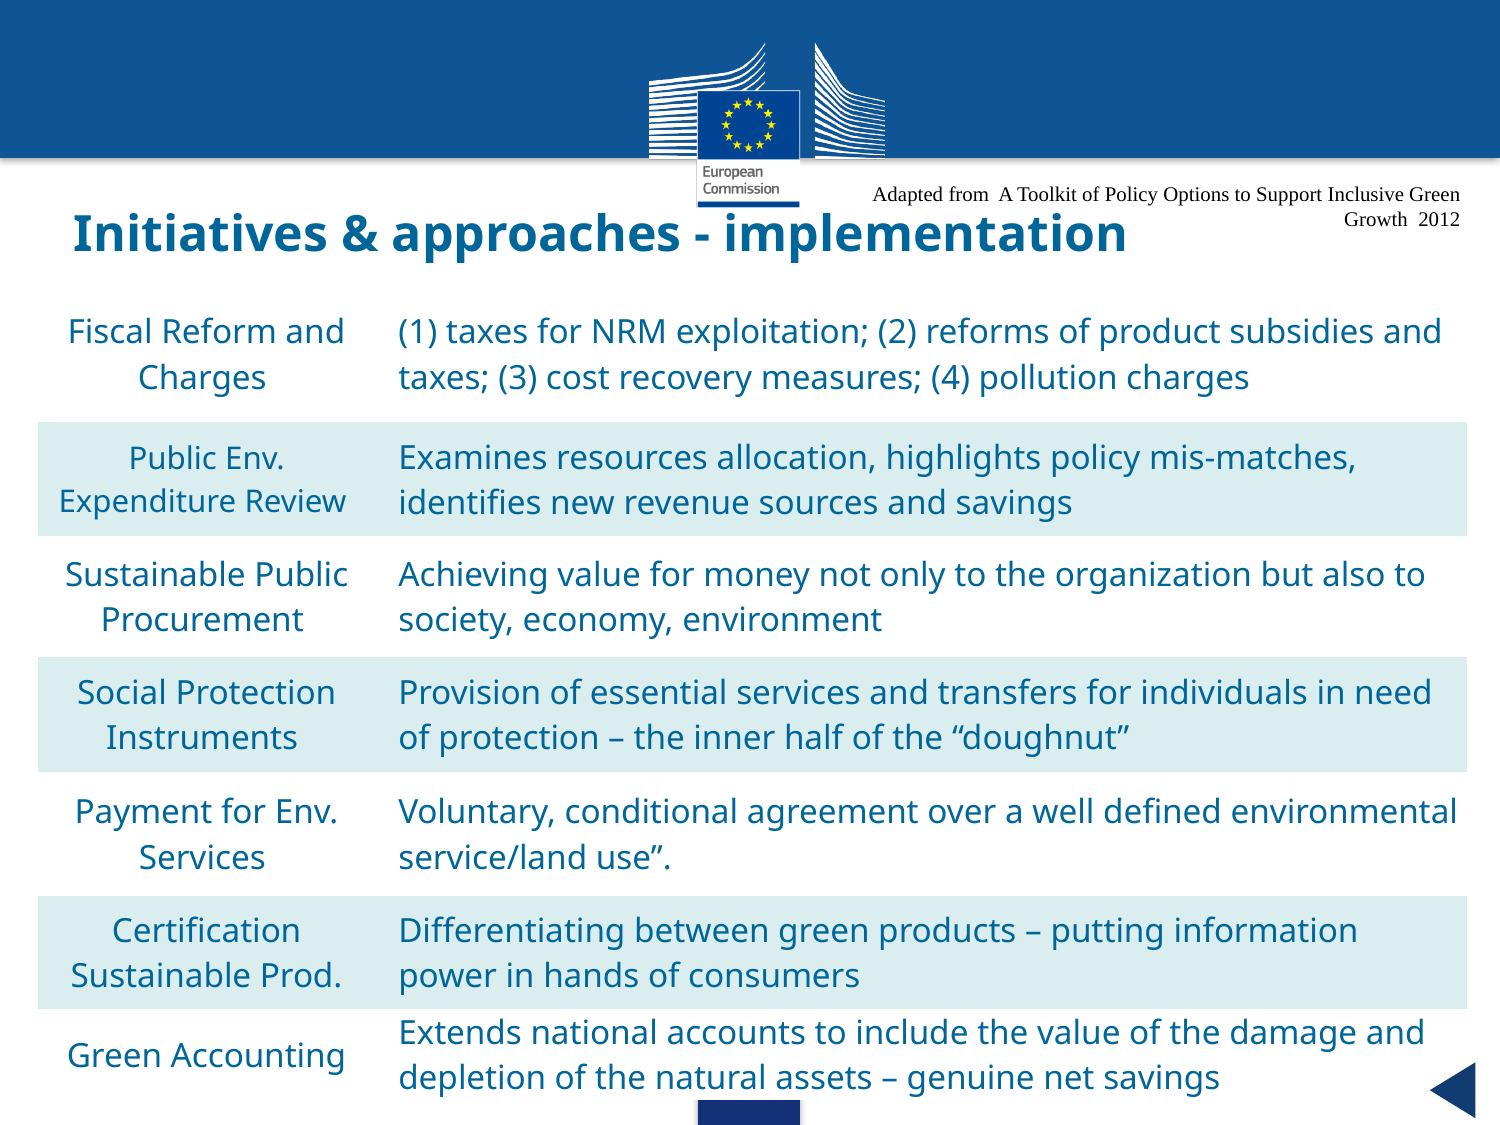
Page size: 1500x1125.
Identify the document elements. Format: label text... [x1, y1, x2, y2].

text_box [1429, 1062, 1476, 1119]
table_cell Examines resources allocation, highlights policy mis-matches, identifies new revenue sources and savings [376, 422, 1467, 536]
table_cell Extends national accounts to include the value of the damage and depletion of the natural assets – genuine net savings [376, 1009, 1467, 1100]
table_cell Differentiating between green products – putting information power in hands of consumers [376, 896, 1467, 1009]
table_cell Certification Sustainable Prod. [38, 896, 376, 1009]
text_box Adapted from A Toolkit of Policy Options to Support Inclusive Green Growth 2012 [837, 173, 1476, 238]
table_cell Social Protection Instruments [38, 657, 376, 772]
table_cell Public Env. Expenditure Review [38, 422, 376, 536]
table_cell Sustainable Public Procurement [38, 536, 376, 657]
title Initiatives & approaches - implementation [0, 133, 1351, 338]
table_header (1) taxes for NRM exploitation; (2) reforms of product subsidies and taxes; (3) cost recovery measures; (4) pollution charges [376, 285, 1467, 422]
table_cell Payment for Env. Services [38, 772, 376, 896]
table_cell Voluntary, conditional agreement over a well defined environmental service/land use”. [376, 772, 1467, 896]
table_cell Provision of essential services and transfers for individuals in need of protection – the inner half of the “doughnut” [376, 657, 1467, 772]
picture [649, 42, 885, 133]
table_header Fiscal Reform and Charges [38, 285, 376, 422]
table_cell Green Accounting [38, 1009, 376, 1100]
table_cell Achieving value for money not only to the organization but also to society, economy, environment [376, 536, 1467, 657]
